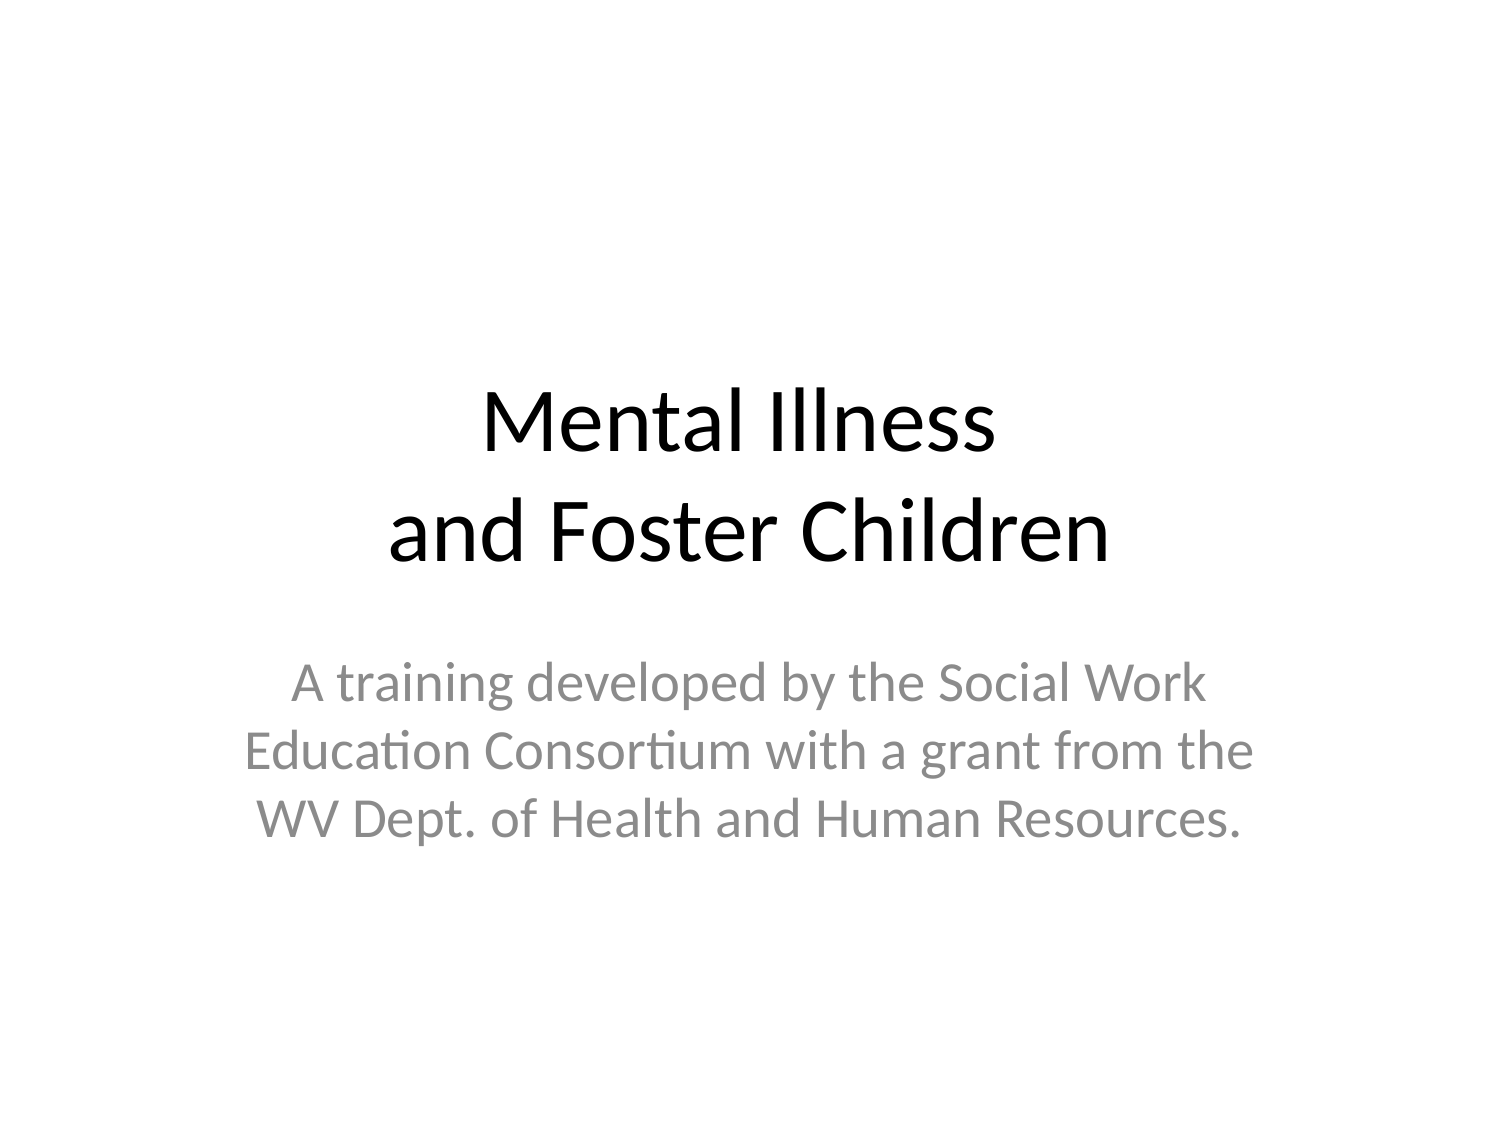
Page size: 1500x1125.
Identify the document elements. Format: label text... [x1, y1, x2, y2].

title Mental Illness and Foster Children [112, 349, 1388, 591]
subtitle A training developed by the Social Work Education Consortium with a grant from the WV Dept. of Health and Human Resources. [225, 637, 1275, 925]
